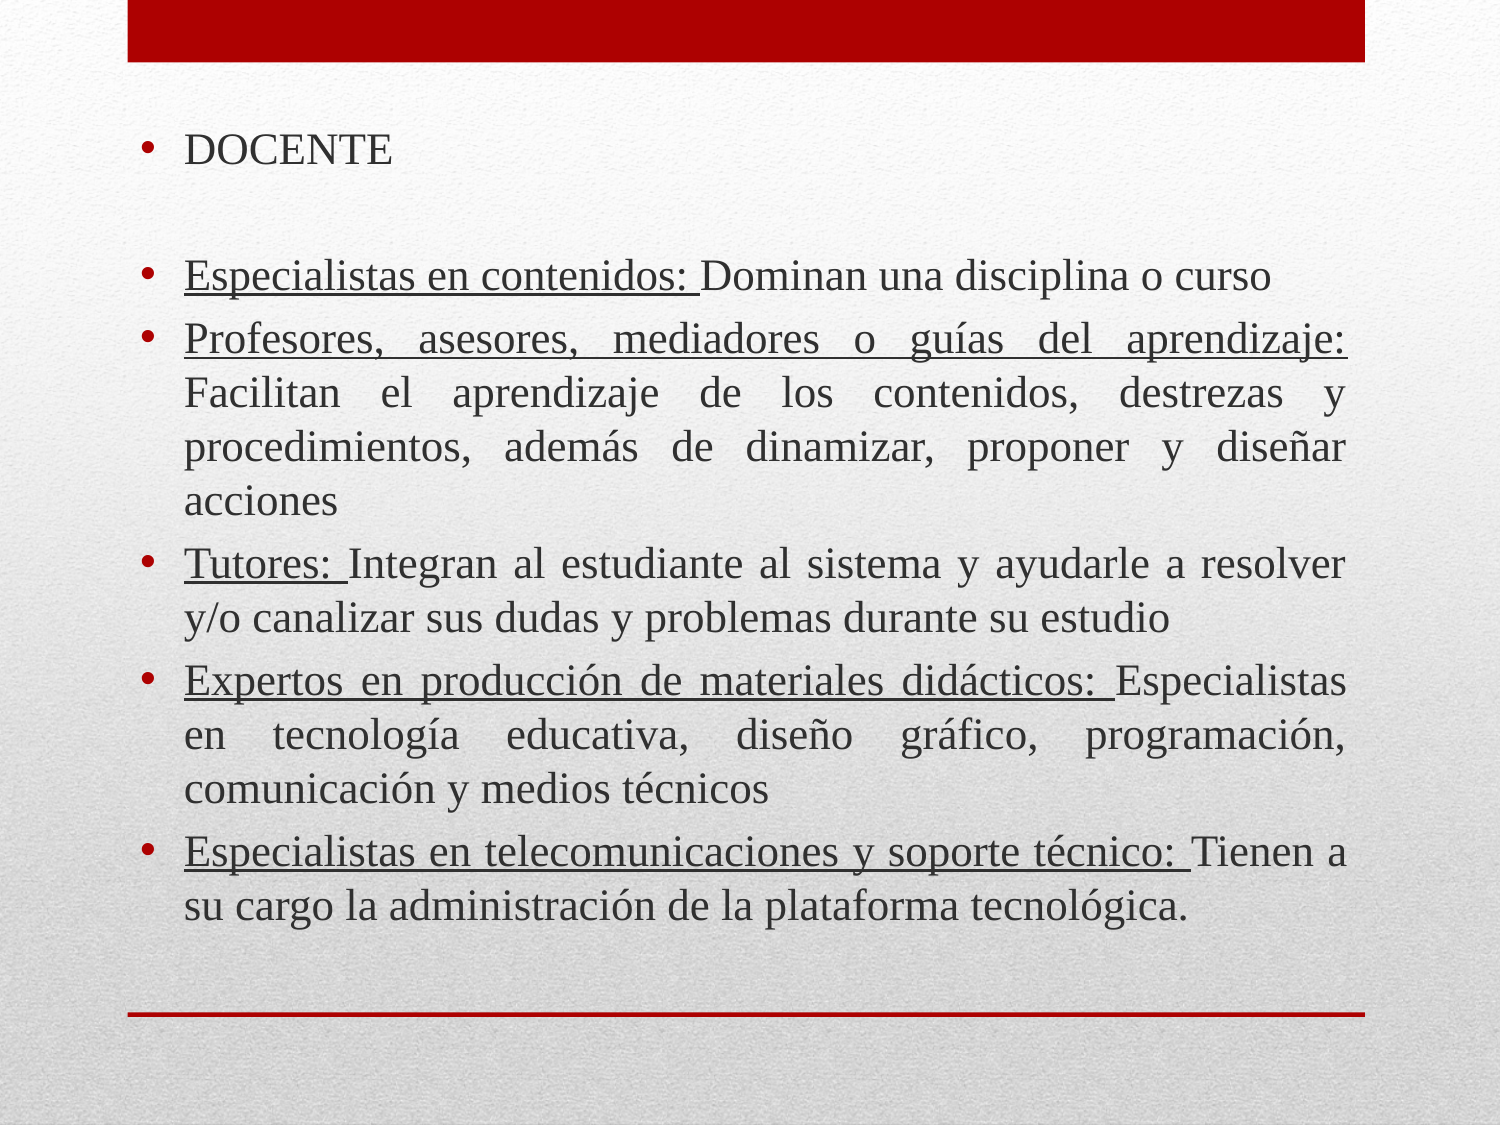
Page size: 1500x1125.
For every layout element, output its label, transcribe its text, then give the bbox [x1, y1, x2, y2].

list DOCENTE Especialistas en contenidos: Dominan una disciplina o curso Profesores, asesores, mediadores o guías del aprendizaje: Facilitan el aprendizaje de los contenidos, destrezas y procedimientos, además de dinamizar, proponer y diseñar acciones Tutores: Integran al estudiante al sistema y ayudarle a resolver y/o canalizar sus dudas y problemas durante su estudio Expertos en producción de materiales didácticos: Especialistas en tecnología educativa, diseño gráfico, programación, comunicación y medios técnicos Especialistas en telecomunicaciones y soporte técnico: Tienen a su cargo la administración de la plataforma tecnológica. [125, 112, 1363, 941]
